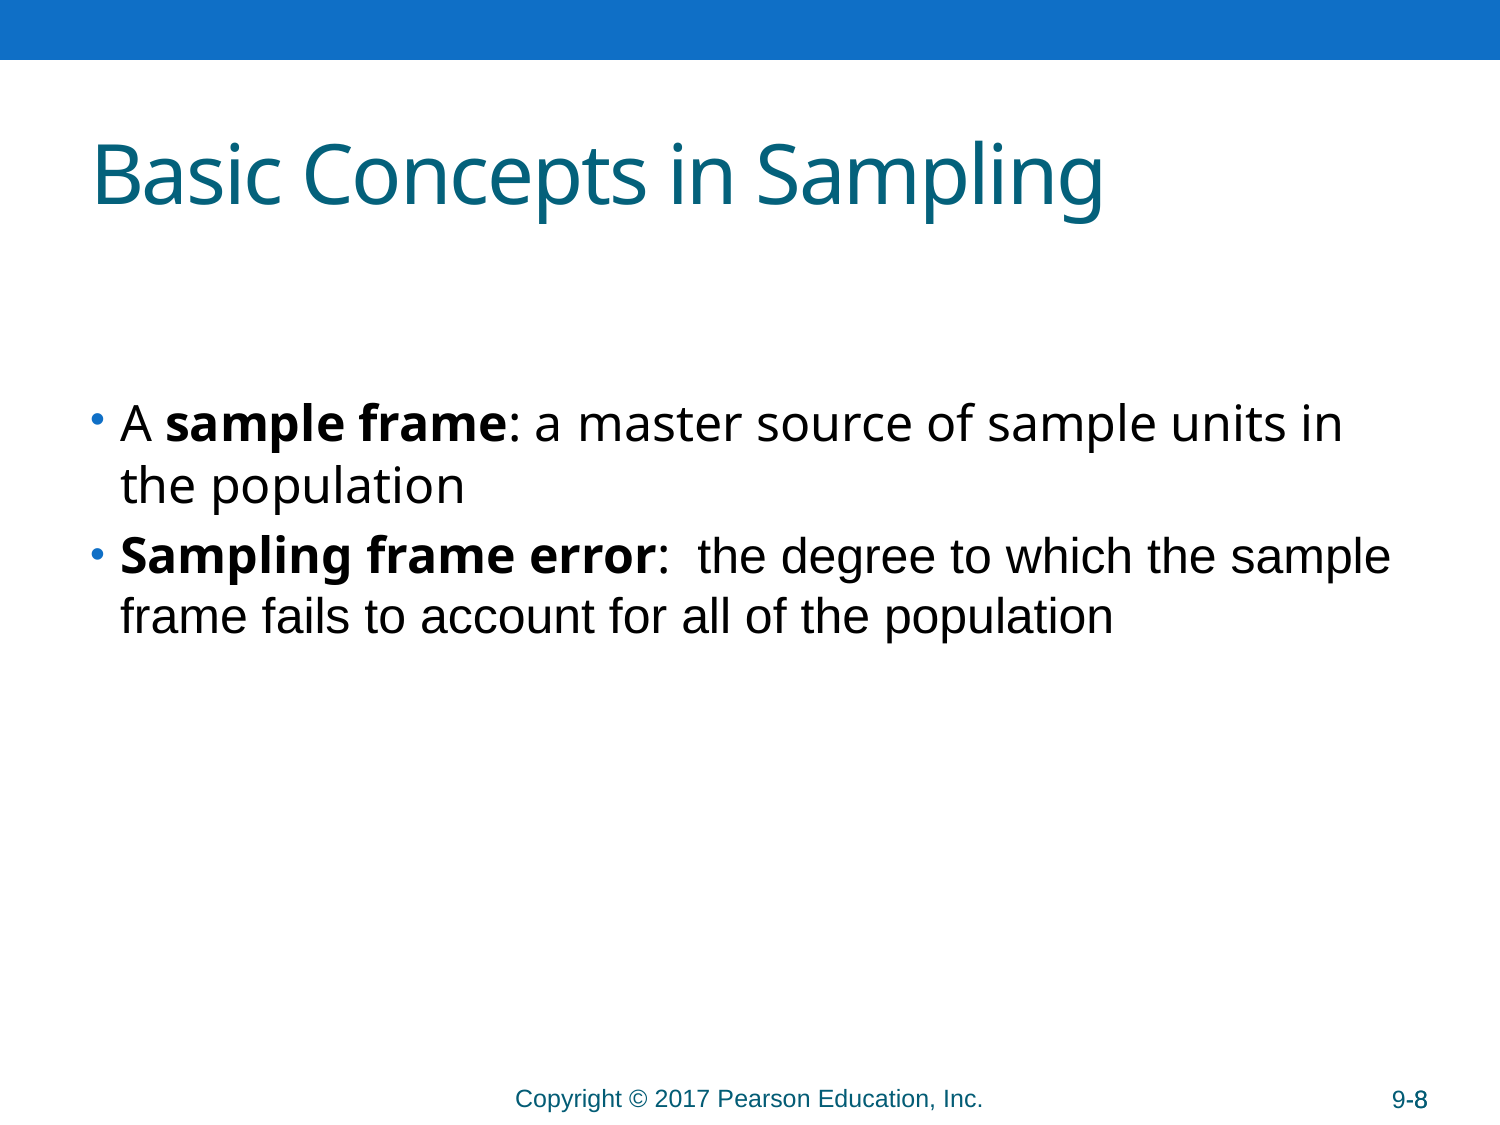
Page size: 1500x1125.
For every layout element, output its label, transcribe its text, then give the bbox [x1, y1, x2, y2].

list A sample frame: a master source of sample units in the population Sampling frame error: the degree to which the sample frame fails to account for all of the population [75, 376, 1425, 1125]
title Basic Concepts in Sampling [75, 90, 1425, 253]
